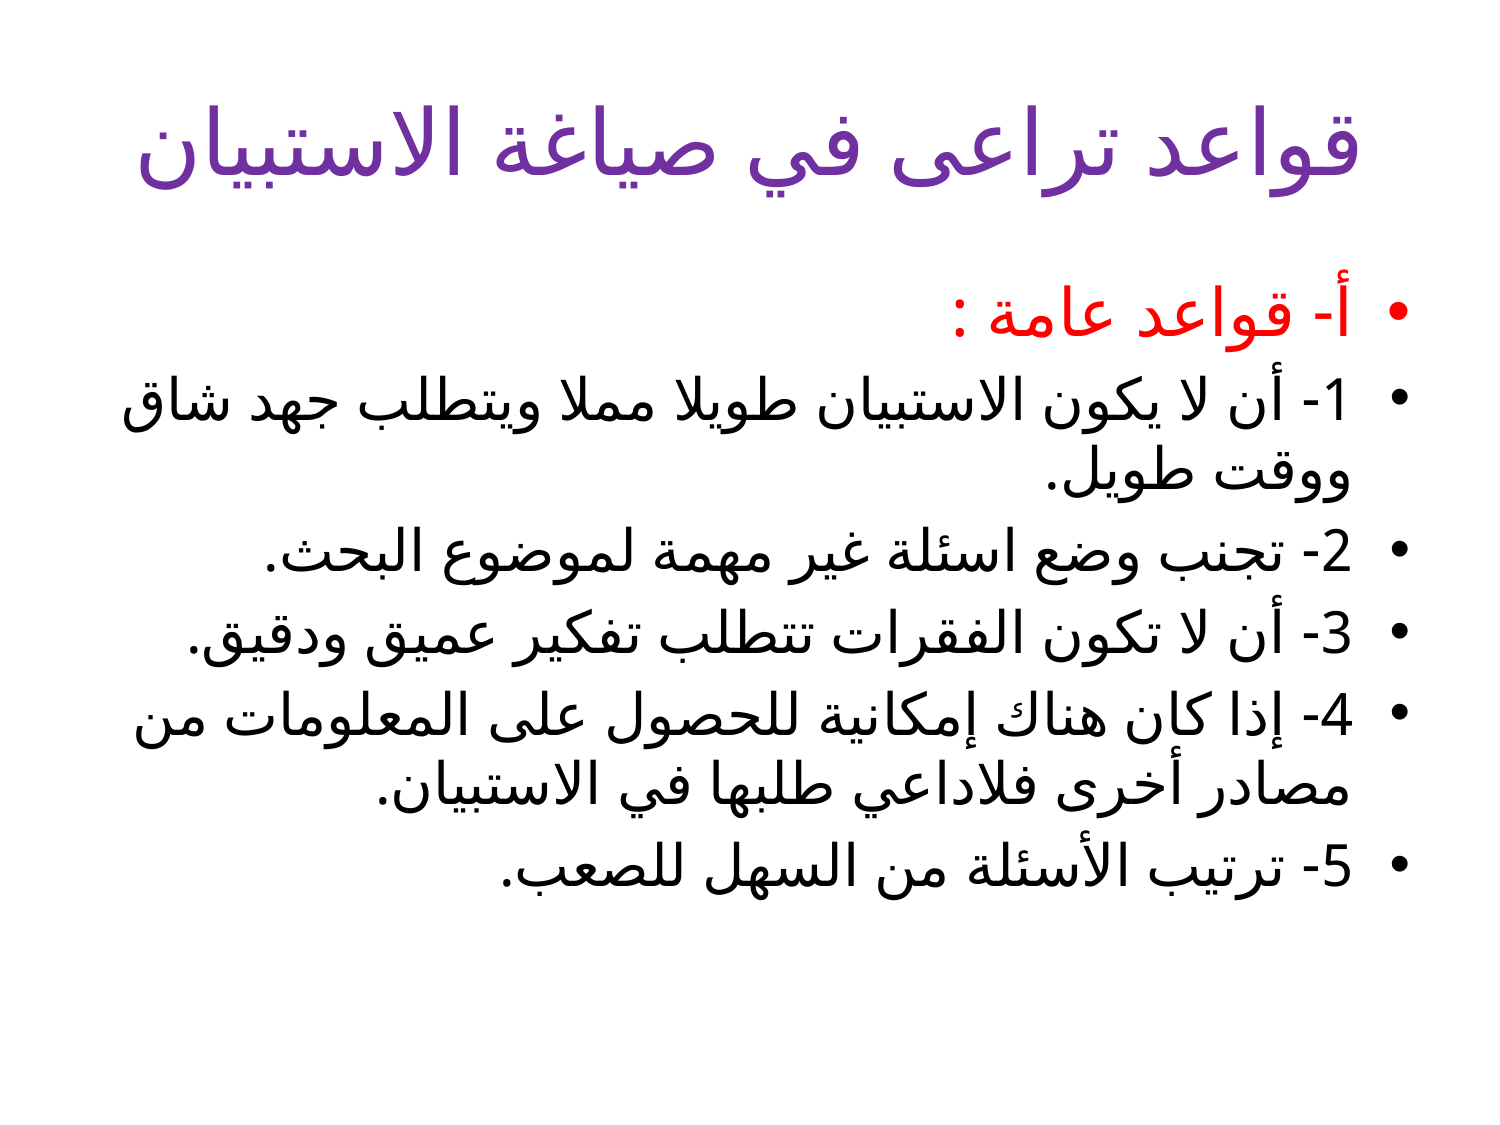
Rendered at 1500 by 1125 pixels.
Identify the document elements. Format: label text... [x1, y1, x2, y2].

list أ- قواعد عامة : 1- أن لا يكون الاستبيان طويلا مملا ويتطلب جهد شاق ووقت طويل. 2- تجنب وضع اسئلة غير مهمة لموضوع البحث. 3- أن لا تكون الفقرات تتطلب تفكير عميق ودقيق. 4- إذا كان هناك إمكانية للحصول على المعلومات من مصادر أخرى فلاداعي طلبها في الاستبيان. 5- ترتيب الأسئلة من السهل للصعب. [75, 262, 1425, 1005]
title قواعد تراعى في صياغة الاستبيان [75, 45, 1425, 233]
